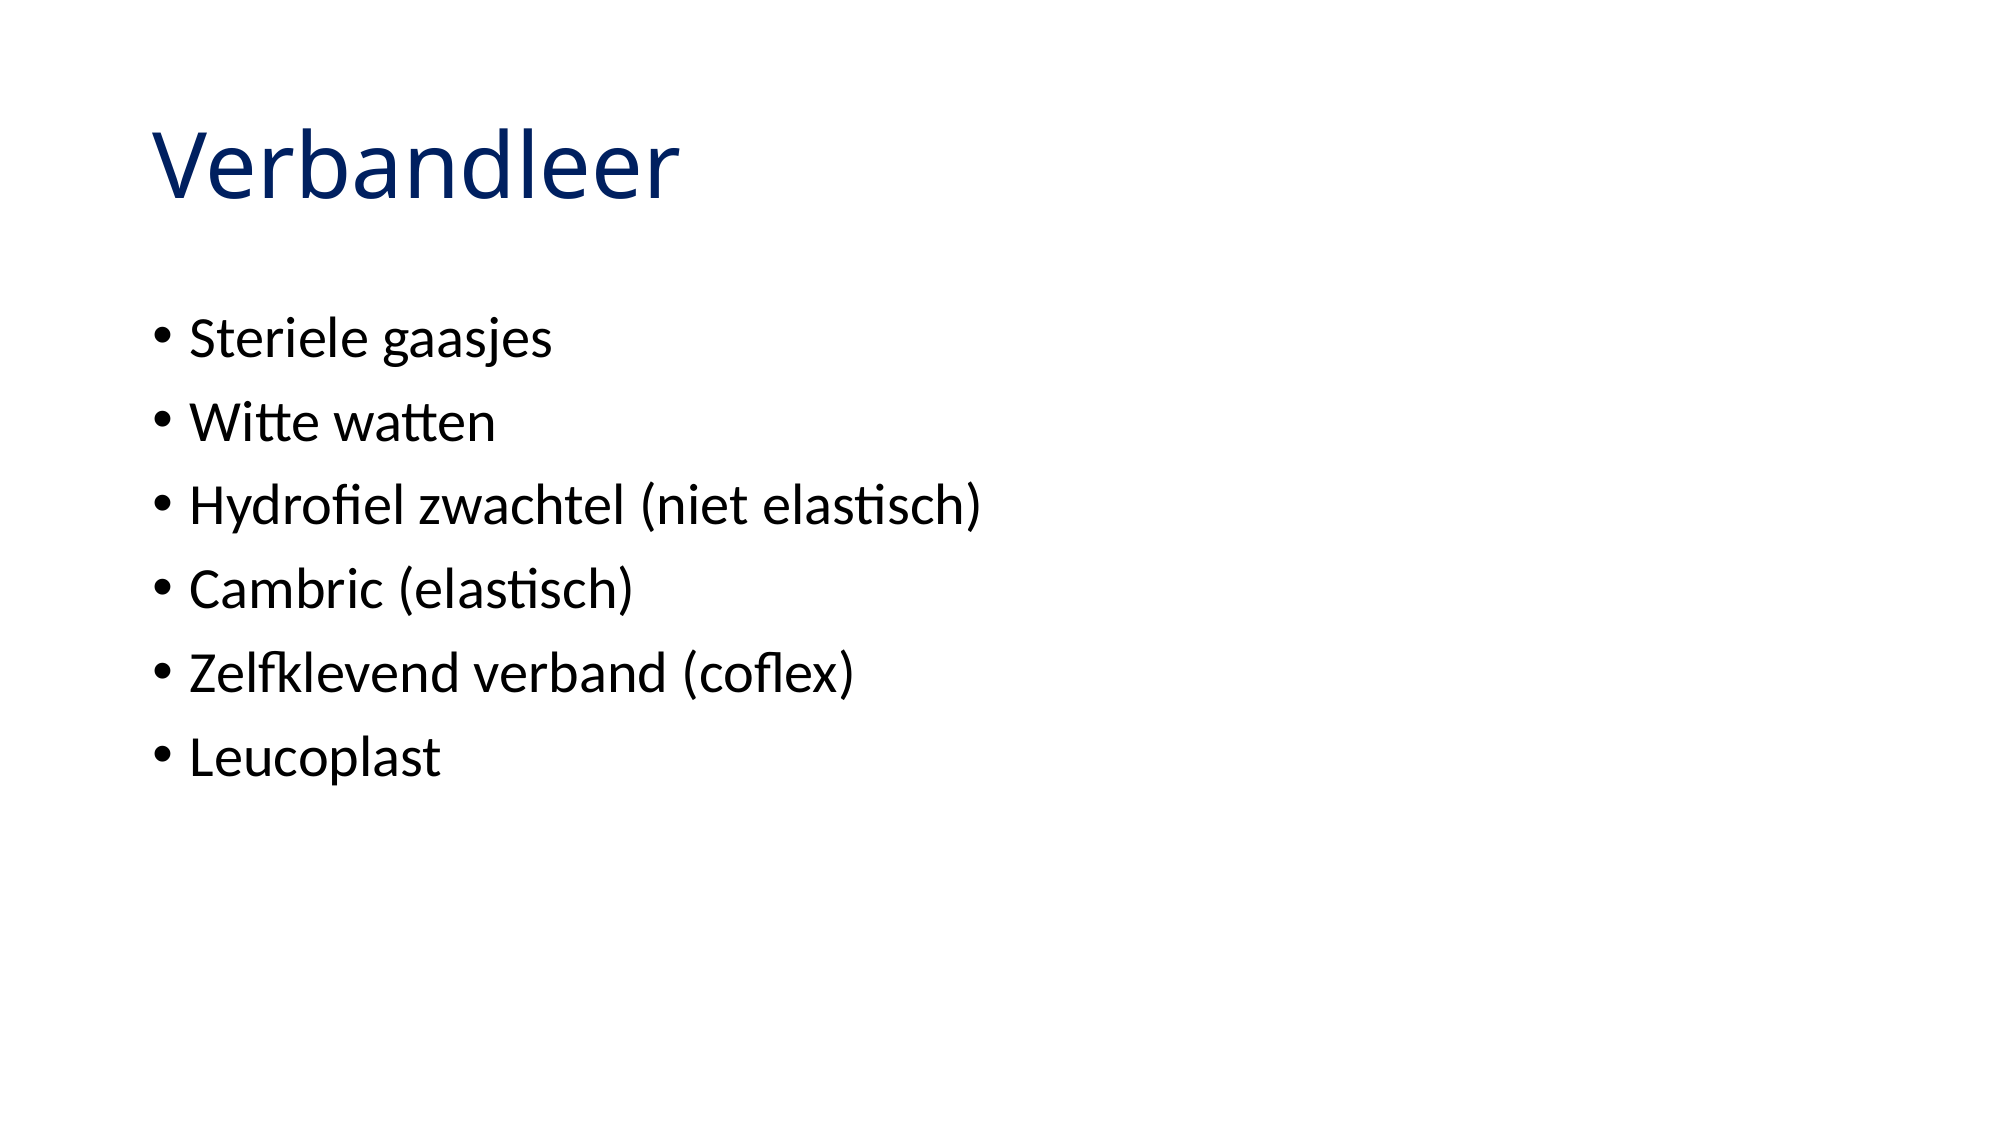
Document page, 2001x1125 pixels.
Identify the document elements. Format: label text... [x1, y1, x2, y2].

list Steriele gaasjes Witte watten Hydrofiel zwachtel (niet elastisch) Cambric (elastisch) Zelfklevend verband (coflex) Leucoplast [137, 299, 1863, 1014]
title Verbandleer [137, 59, 1863, 278]
